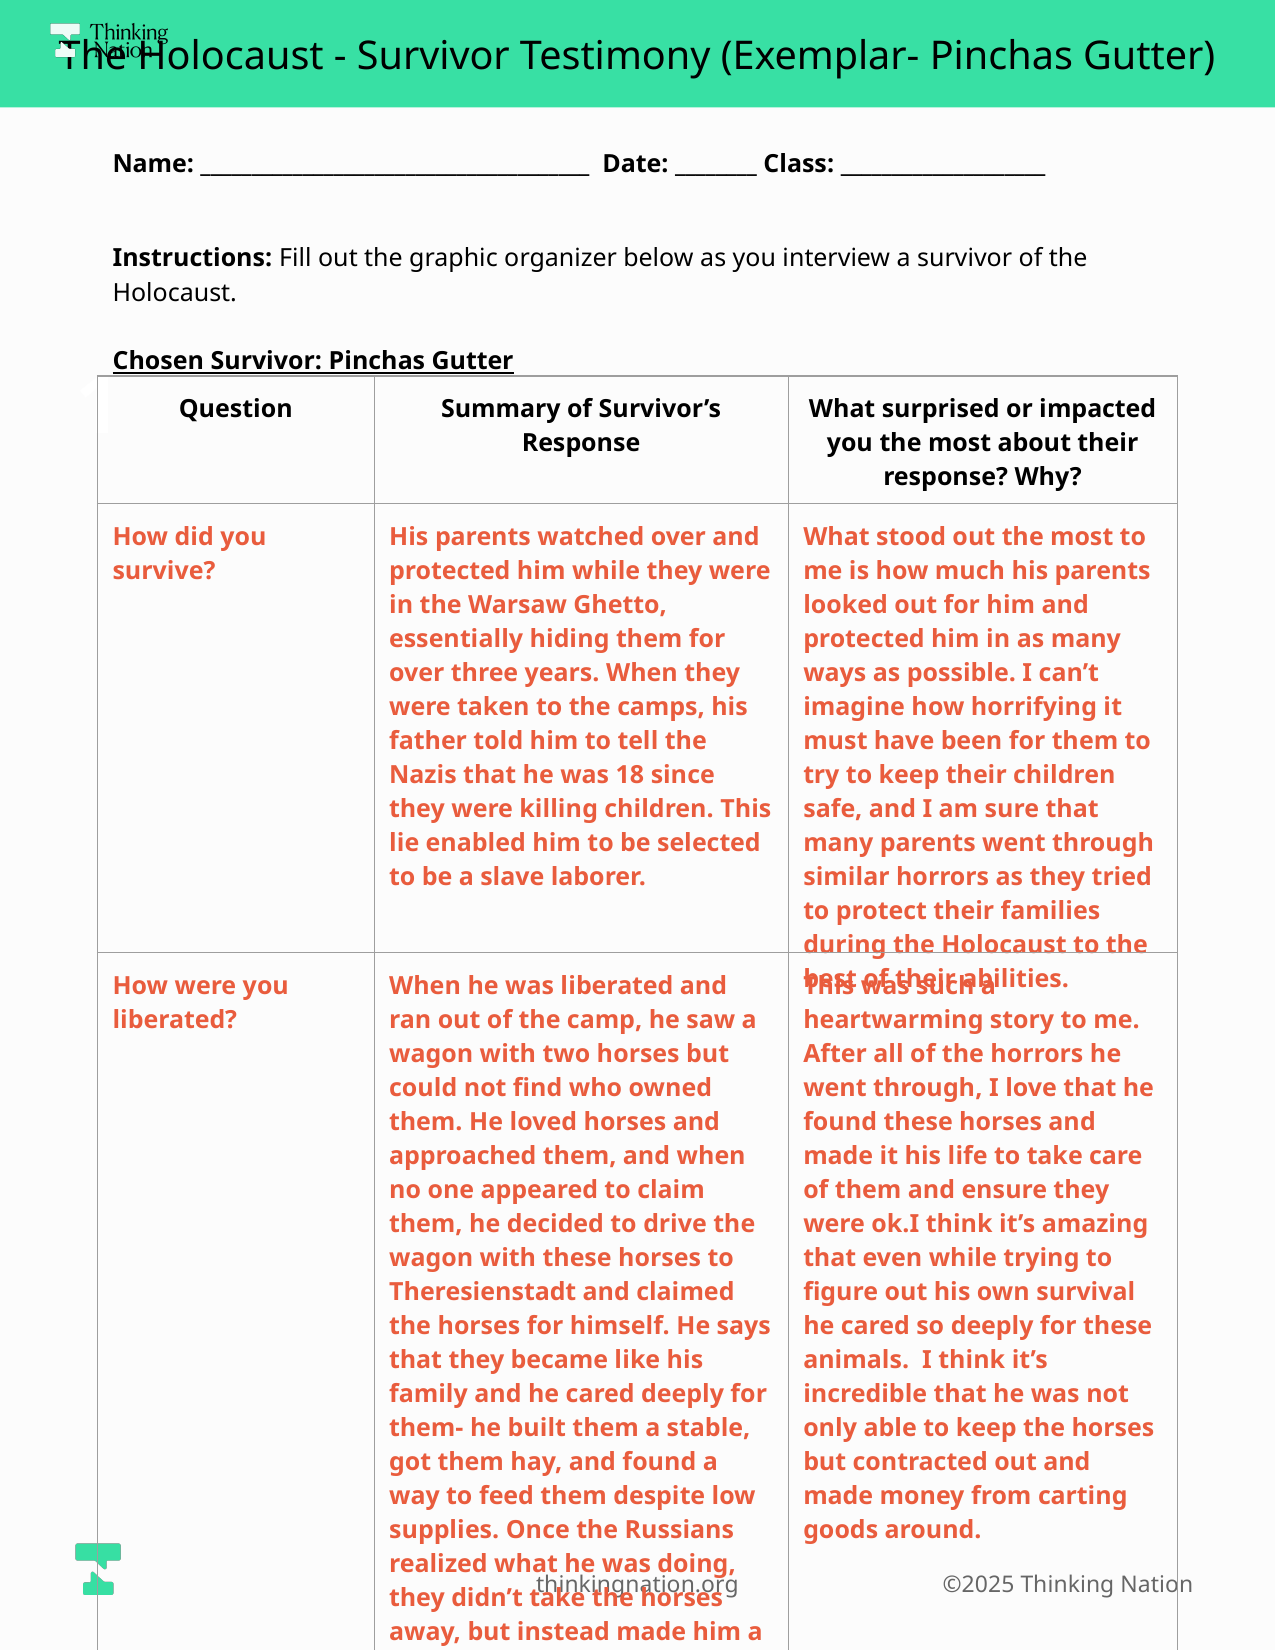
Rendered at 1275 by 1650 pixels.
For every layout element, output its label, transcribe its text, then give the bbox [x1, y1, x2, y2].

table_cell What stood out the most to me is how much his parents looked out for him and protected him in as many ways as possible. I can’t imagine how horrifying it must have been for them to try to keep their children safe, and I am sure that many parents went through similar horrors as they tried to protect their families during the Holocaust to the best of their abilities. [789, 504, 1177, 952]
table_cell His parents watched over and protected him while they were in the Warsaw Ghetto, essentially hiding them for over three years. When they were taken to the camps, his father told him to tell the Nazis that he was 18 since they were killing children. This lie enabled him to be selected to be a slave laborer. [375, 504, 788, 952]
table_cell How did you survive? [98, 504, 374, 952]
text_box ©2025 Thinking Nation [1178, 1553, 1210, 1605]
text_box Name: ______________________________________ Date: ________ Class: ____________________ Instructions: Fill out the graphic organizer below as you interview a survivor of the Holocaust. Chosen Survivor: Pinchas Gutter [97, 132, 1178, 375]
picture [36, 12, 172, 69]
table_cell This was such a heartwarming story to me. After all of the horrors he went through, I love that he found these horses and made it his life to take care of them and ensure they were ok.I think it’s amazing that even while trying to figure out his own survival he cared so deeply for these animals. I think it’s incredible that he was not only able to keep the horses but contracted out and made money from carting goods around. [789, 953, 1177, 1650]
text_box 1 [30, 315, 165, 450]
text_box The Holocaust - Survivor Testimony (Exemplar- Pinchas Gutter) [0, 0, 1275, 108]
table_cell How were you liberated? [98, 953, 374, 1650]
table_header Summary of Survivor’s Response [375, 377, 788, 503]
picture [62, 1533, 134, 1605]
table_header What surprised or impacted you the most about their response? Why? [789, 377, 1177, 503]
table_header Question [98, 377, 374, 503]
table_cell When he was liberated and ran out of the camp, he saw a wagon with two horses but could not find who owned them. He loved horses and approached them, and when no one appeared to claim them, he decided to drive the wagon with these horses to Theresienstadt and claimed the horses for himself. He says that they became like his family and he cared deeply for them- he built them a stable, got them hay, and found a way to feed them despite low supplies. Once the Russians realized what he was doing, they didn’t take the horses away, but instead made him a cartage contractor. He carried goods from place to place for the Russians and the Czechs, as well as brought food supplies to the imprisoned SS. [375, 953, 788, 1650]
